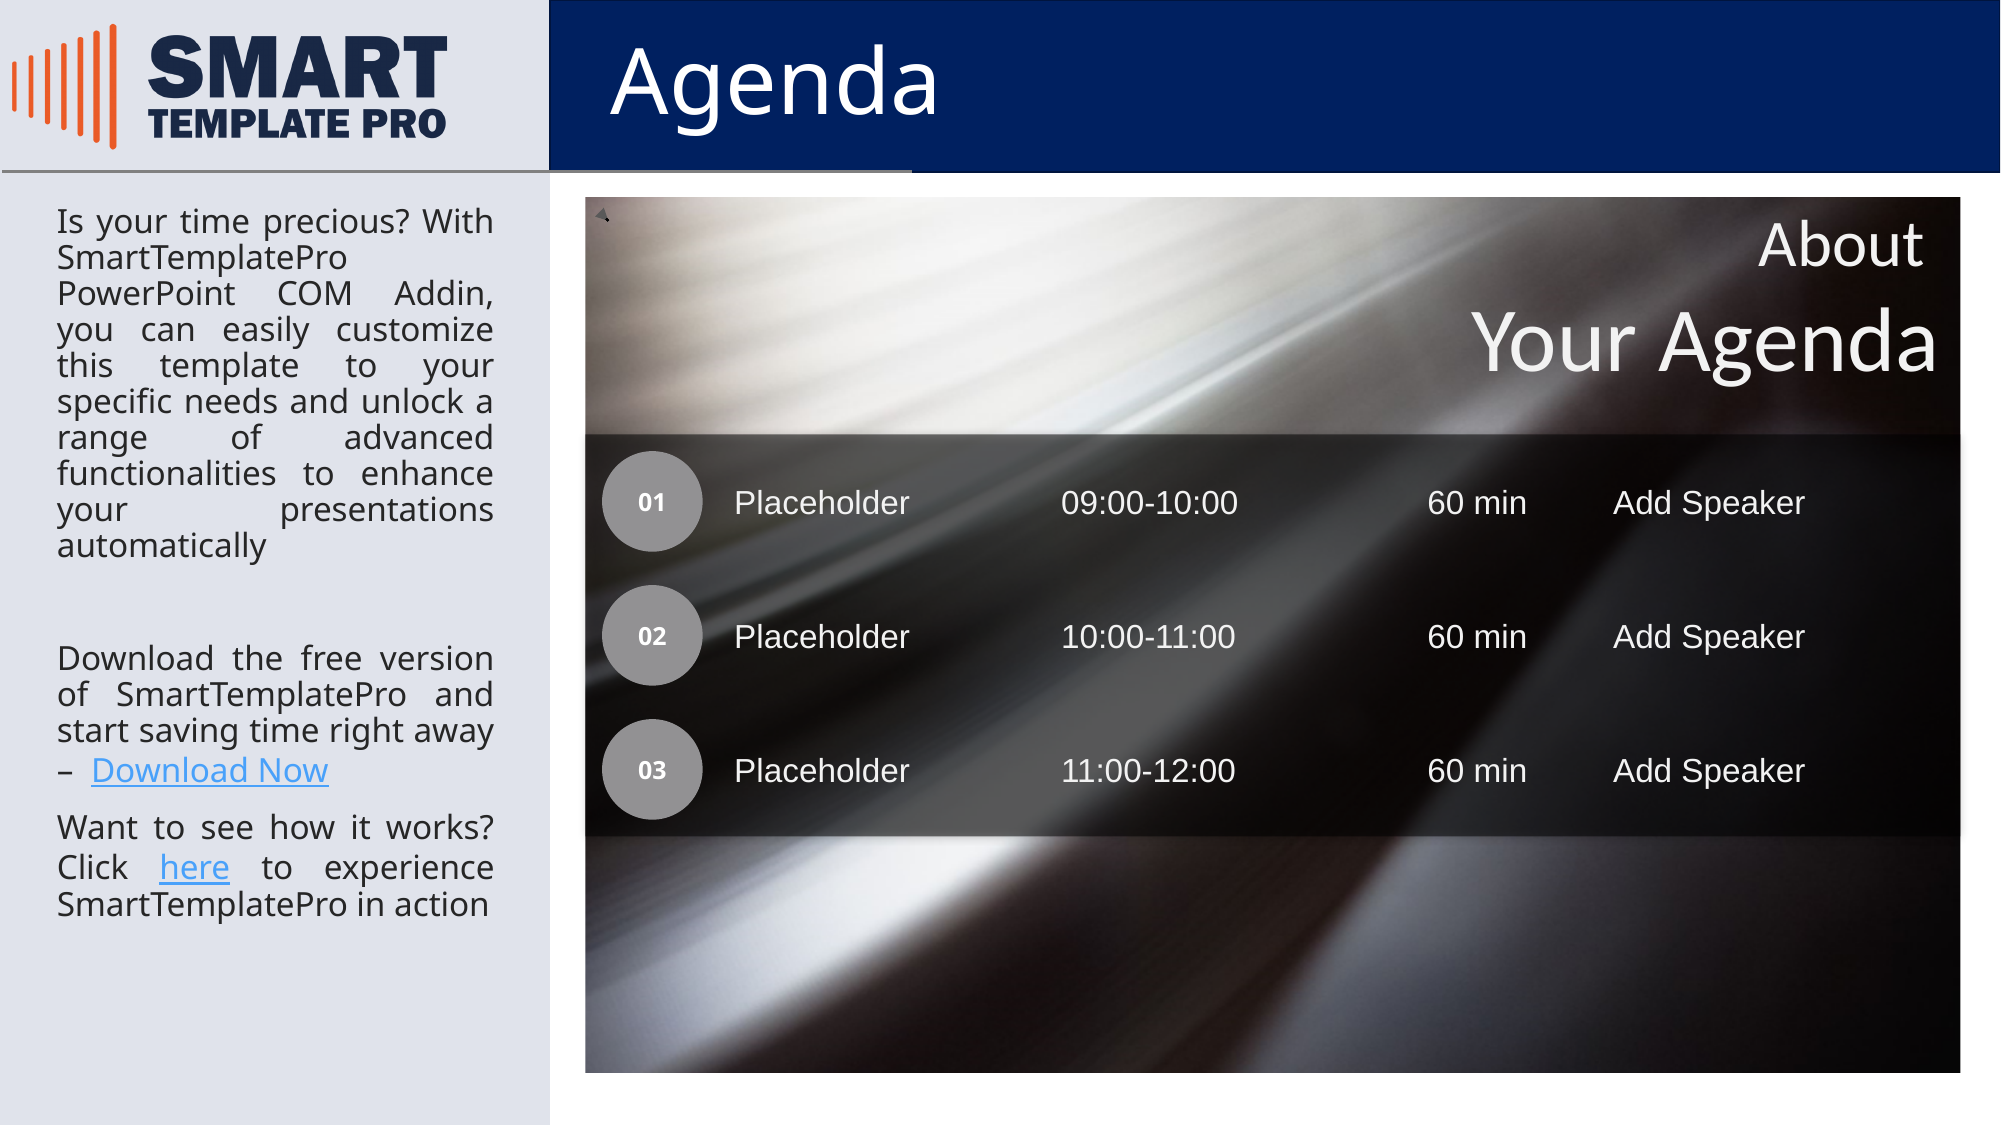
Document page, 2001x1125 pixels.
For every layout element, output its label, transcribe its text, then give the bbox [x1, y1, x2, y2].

text_box Agenda [595, 4, 1999, 165]
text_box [574, 187, 1971, 1084]
text_box Is your time precious? With SmartTemplatePro PowerPoint COM Addin, you can easily customize this template to your specific needs and unlock a range of advanced functionalities to enhance your presentations automatically Download the free version of SmartTemplatePro and start saving time right away – Download Now Want to see how it works? Click here to experience SmartTemplatePro in action [41, 197, 510, 1065]
picture [0, 13, 459, 158]
